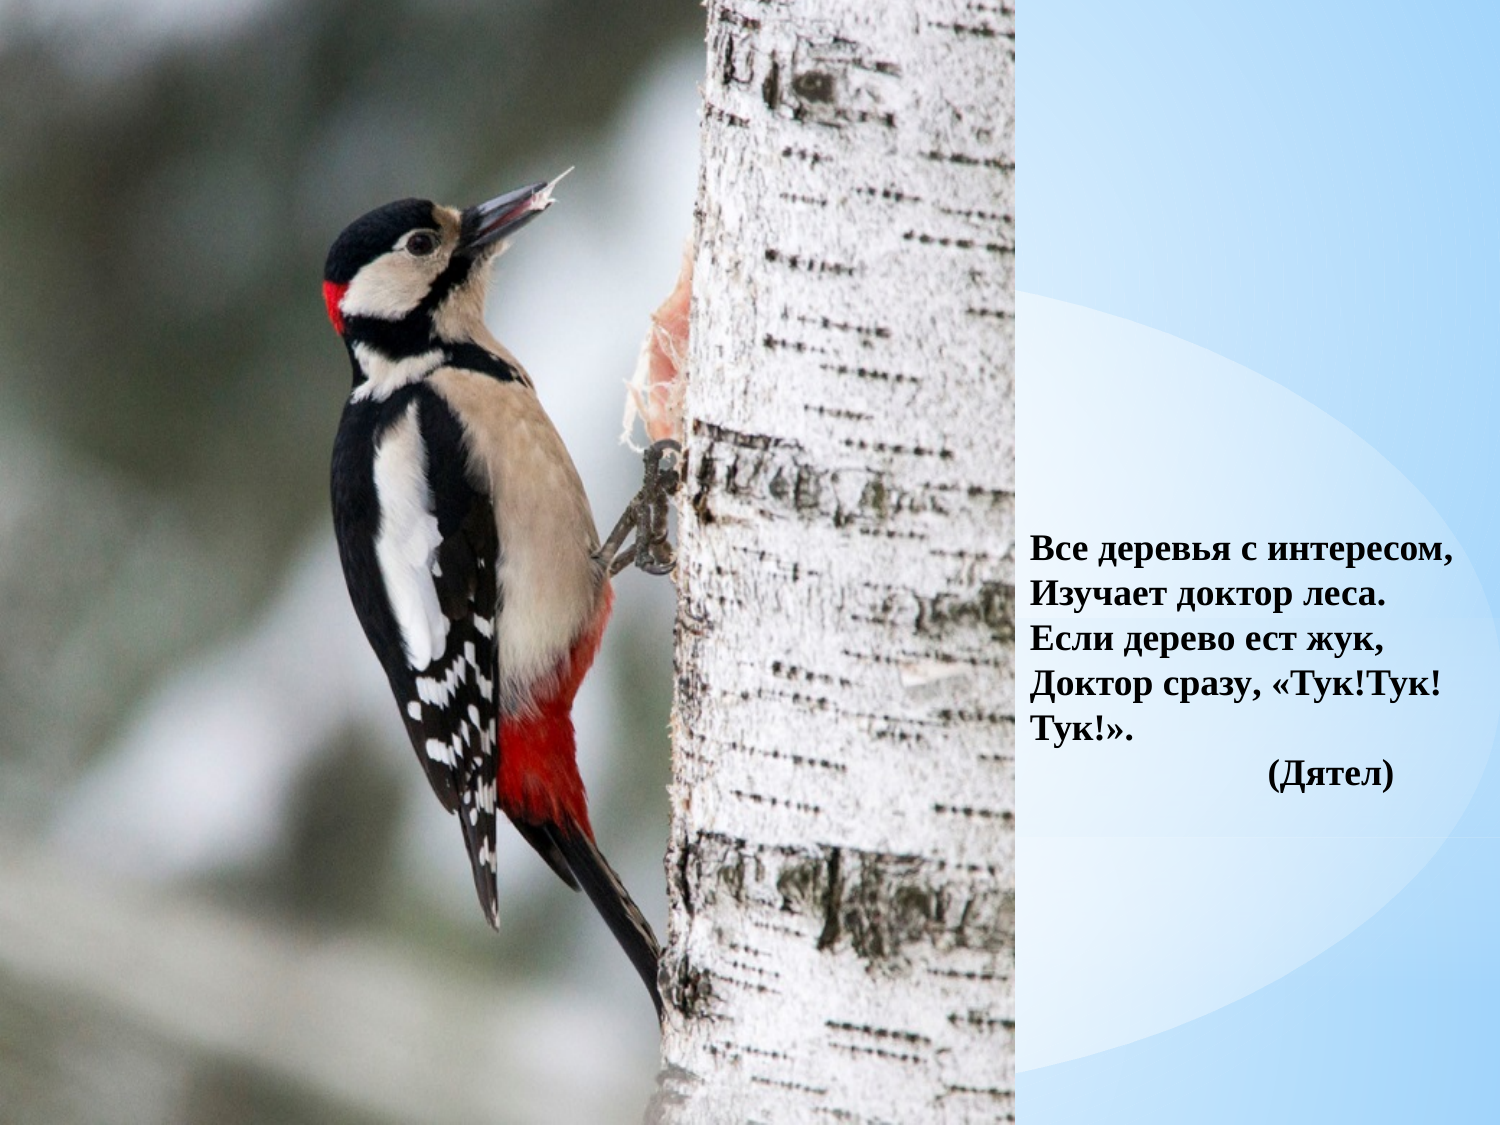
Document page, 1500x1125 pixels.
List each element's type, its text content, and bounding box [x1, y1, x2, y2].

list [0, 0, 1016, 1125]
text_box Все деревья с интересом, Изучает доктор леса. Если дерево ест жук, Доктор сразу, «Тук!Тук!Тук!». (Дятел) [1020, 515, 1500, 845]
